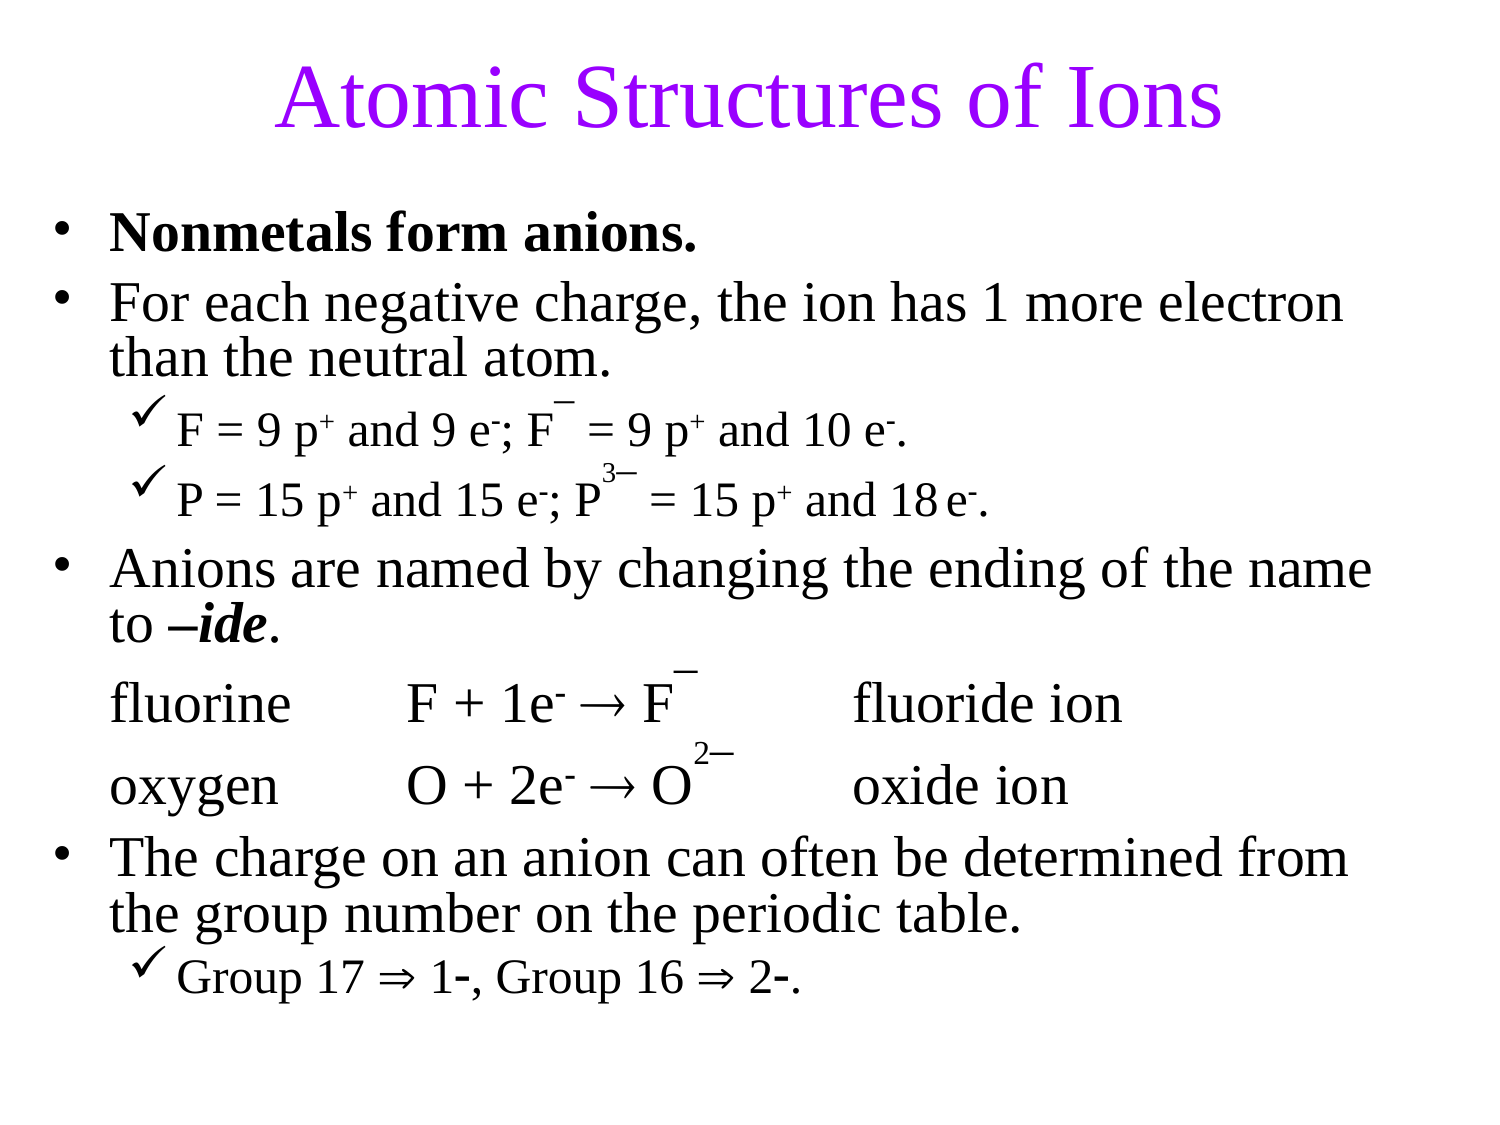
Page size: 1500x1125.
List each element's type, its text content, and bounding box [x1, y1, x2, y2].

text_box Nonmetals form anions. For each negative charge, the ion has 1 more electron than the neutral atom. F = 9 p+ and 9 e; F─ = 9 p+ and 10 e. P = 15 p+ and 15 e; P3─ = 15 p+ and 18 e. Anions are named by changing the ending of the name to –ide. fluorine F + 1e  F─ fluoride ion oxygen O + 2e  O2─ oxide ion The charge on an anion can often be determined from the group number on the periodic table. Group 17  1, Group 16  2. [37, 199, 1425, 1013]
text_box Atomic Structures of Ions [112, 16, 1388, 167]
